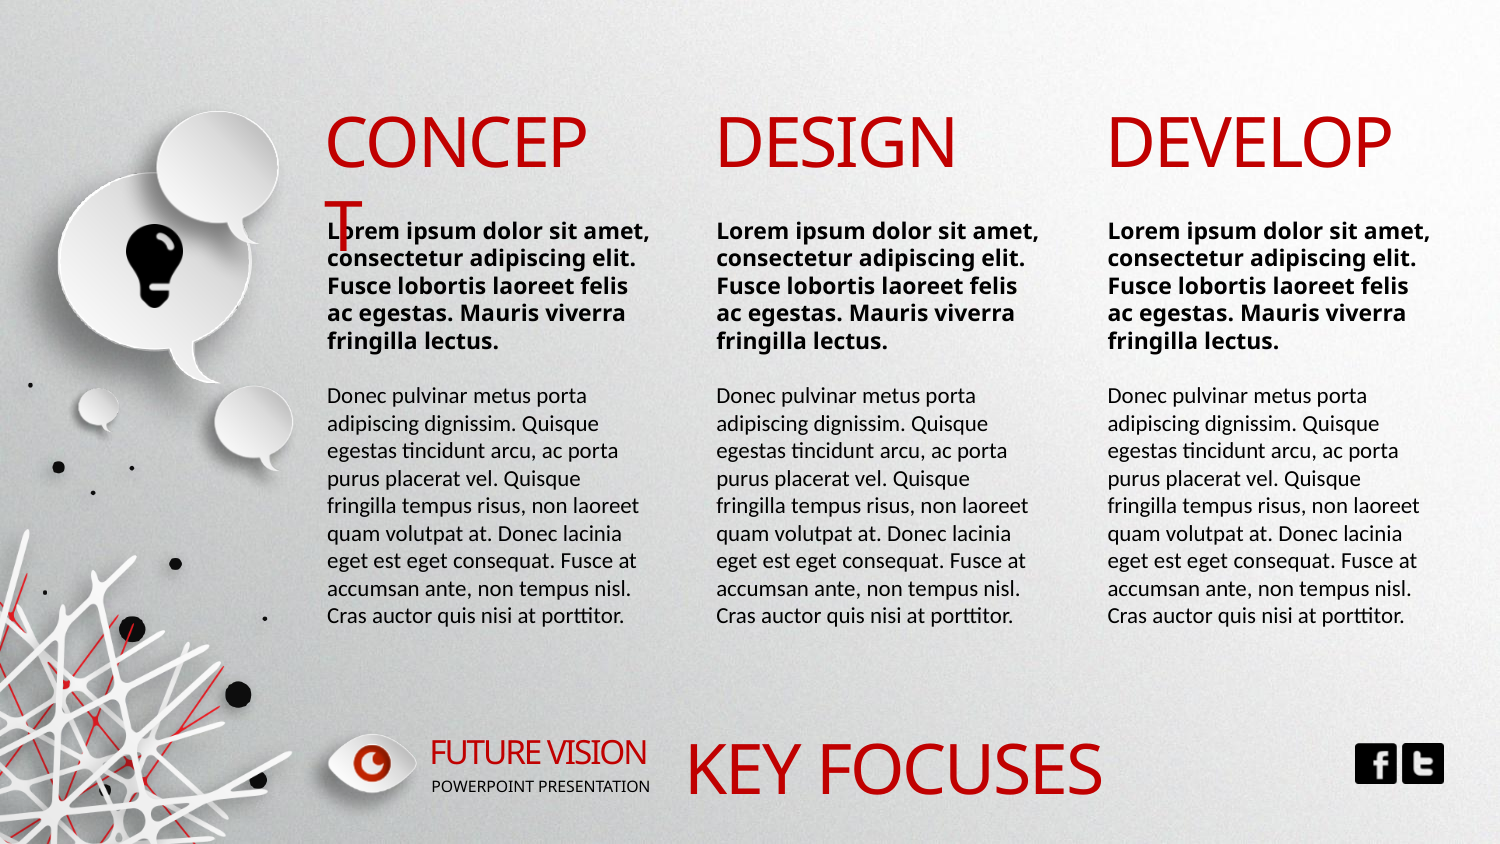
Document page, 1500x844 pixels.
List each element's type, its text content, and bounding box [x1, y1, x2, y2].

text_box POWERPOINT PRESENTATION [431, 777, 674, 797]
text_box FUTURE VISION [429, 731, 682, 772]
text_box Lorem ipsum dolor sit amet, consectetur adipiscing elit. Fusce lobortis laoreet felis ac egestas. Mauris viverra fringilla lectus. Donec pulvinar metus porta adipiscing dignissim. Quisque egestas tincidunt arcu, ac porta purus placerat vel. Quisque fringilla tempus risus, non laoreet quam volutpat at. Donec lacinia eget est eget consequat. Fusce at accumsan ante, non tempus nisl. Cras auctor quis nisi at porttitor. [716, 216, 1044, 629]
text_box Lorem ipsum dolor sit amet, consectetur adipiscing elit. Fusce lobortis laoreet felis ac egestas. Mauris viverra fringilla lectus. Donec pulvinar metus porta adipiscing dignissim. Quisque egestas tincidunt arcu, ac porta purus placerat vel. Quisque fringilla tempus risus, non laoreet quam volutpat at. Donec lacinia eget est eget consequat. Fusce at accumsan ante, non tempus nisl. Cras auctor quis nisi at porttitor. [327, 216, 655, 629]
text_box DEVELOP [1105, 97, 1400, 182]
text_box CONCEPT [324, 97, 620, 266]
text_box Lorem ipsum dolor sit amet, consectetur adipiscing elit. Fusce lobortis laoreet felis ac egestas. Mauris viverra fringilla lectus. Donec pulvinar metus porta adipiscing dignissim. Quisque egestas tincidunt arcu, ac porta purus placerat vel. Quisque fringilla tempus risus, non laoreet quam volutpat at. Donec lacinia eget est eget consequat. Fusce at accumsan ante, non tempus nisl. Cras auctor quis nisi at porttitor. [1107, 216, 1435, 629]
text_box DESIGN [714, 97, 1009, 182]
text_box KEY FOCUSES [684, 724, 1338, 809]
picture [0, 0, 1500, 844]
